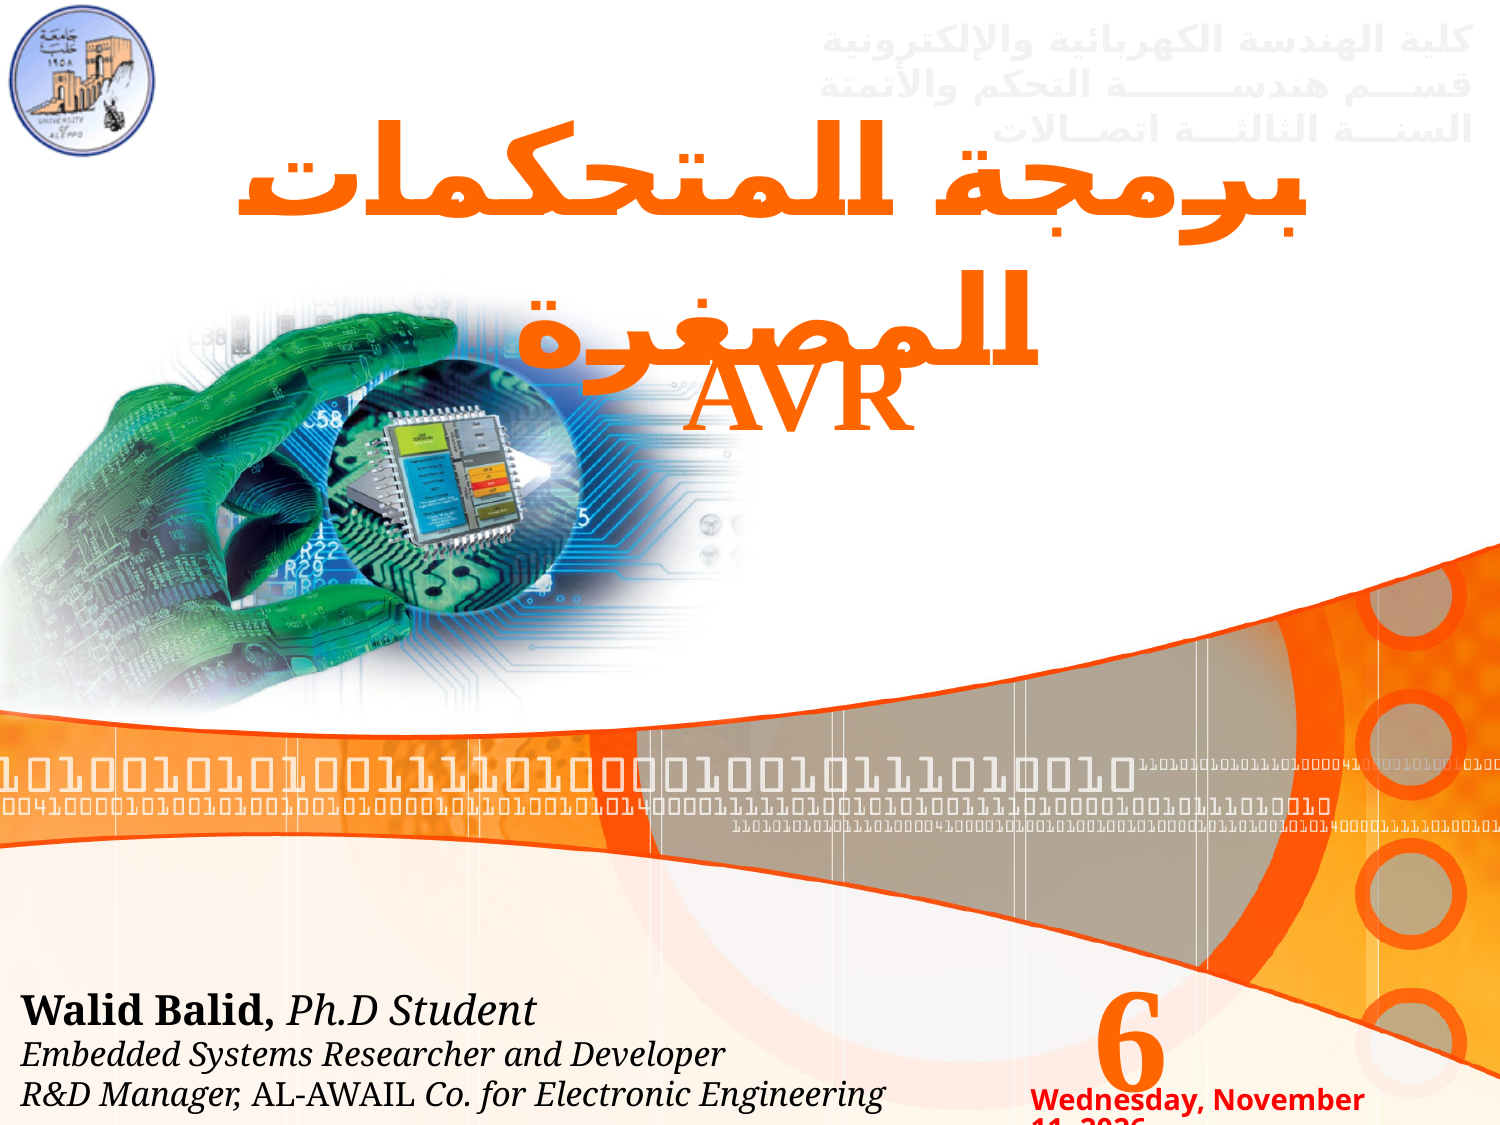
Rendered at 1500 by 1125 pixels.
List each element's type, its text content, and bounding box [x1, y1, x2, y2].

text_box AVR [763, 302, 963, 468]
title برمجة المتحكمات المصغرة [46, 196, 1500, 285]
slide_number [1130, 1065, 1500, 1125]
text_box Walid Balid, Ph.D Student Embedded Systems Researcher and Developer R&D Manager, AL-AWAIL Co. for Electronic Engineering [5, 975, 909, 1121]
text_box كلية الهندسة الكهربائية والإلكترونية قســـم هندســــــــة التحكم والأتمتة السنـــة الثالثـــة اتصــالات [738, 7, 1489, 157]
text_box 6 [1033, 987, 1229, 1076]
picture [0, 0, 1500, 1125]
